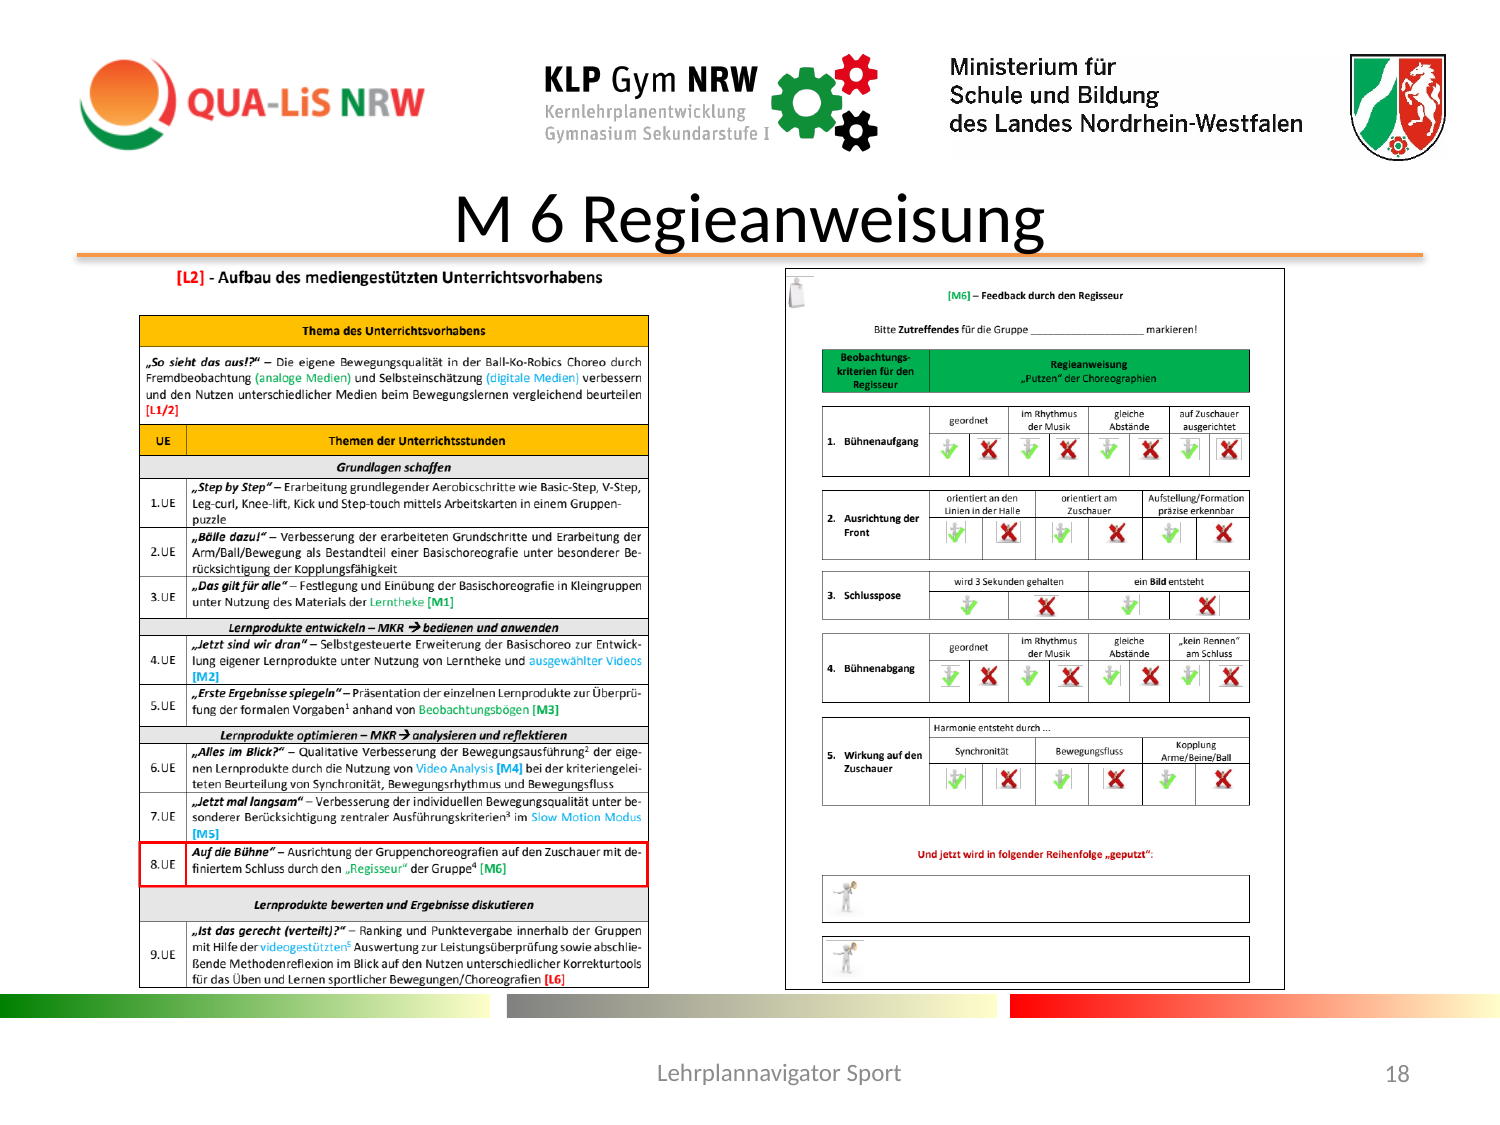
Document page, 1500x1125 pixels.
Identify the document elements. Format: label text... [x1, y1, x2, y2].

picture [950, 54, 1446, 161]
footer Lehrplannavigator Sport [561, 1017, 999, 1125]
title M 6 Regieanweisung [75, 184, 1425, 244]
picture [501, 28, 908, 183]
picture [785, 268, 1285, 990]
picture [77, 52, 431, 154]
slide_number 18 [1328, 1042, 1425, 1103]
picture [135, 262, 652, 993]
